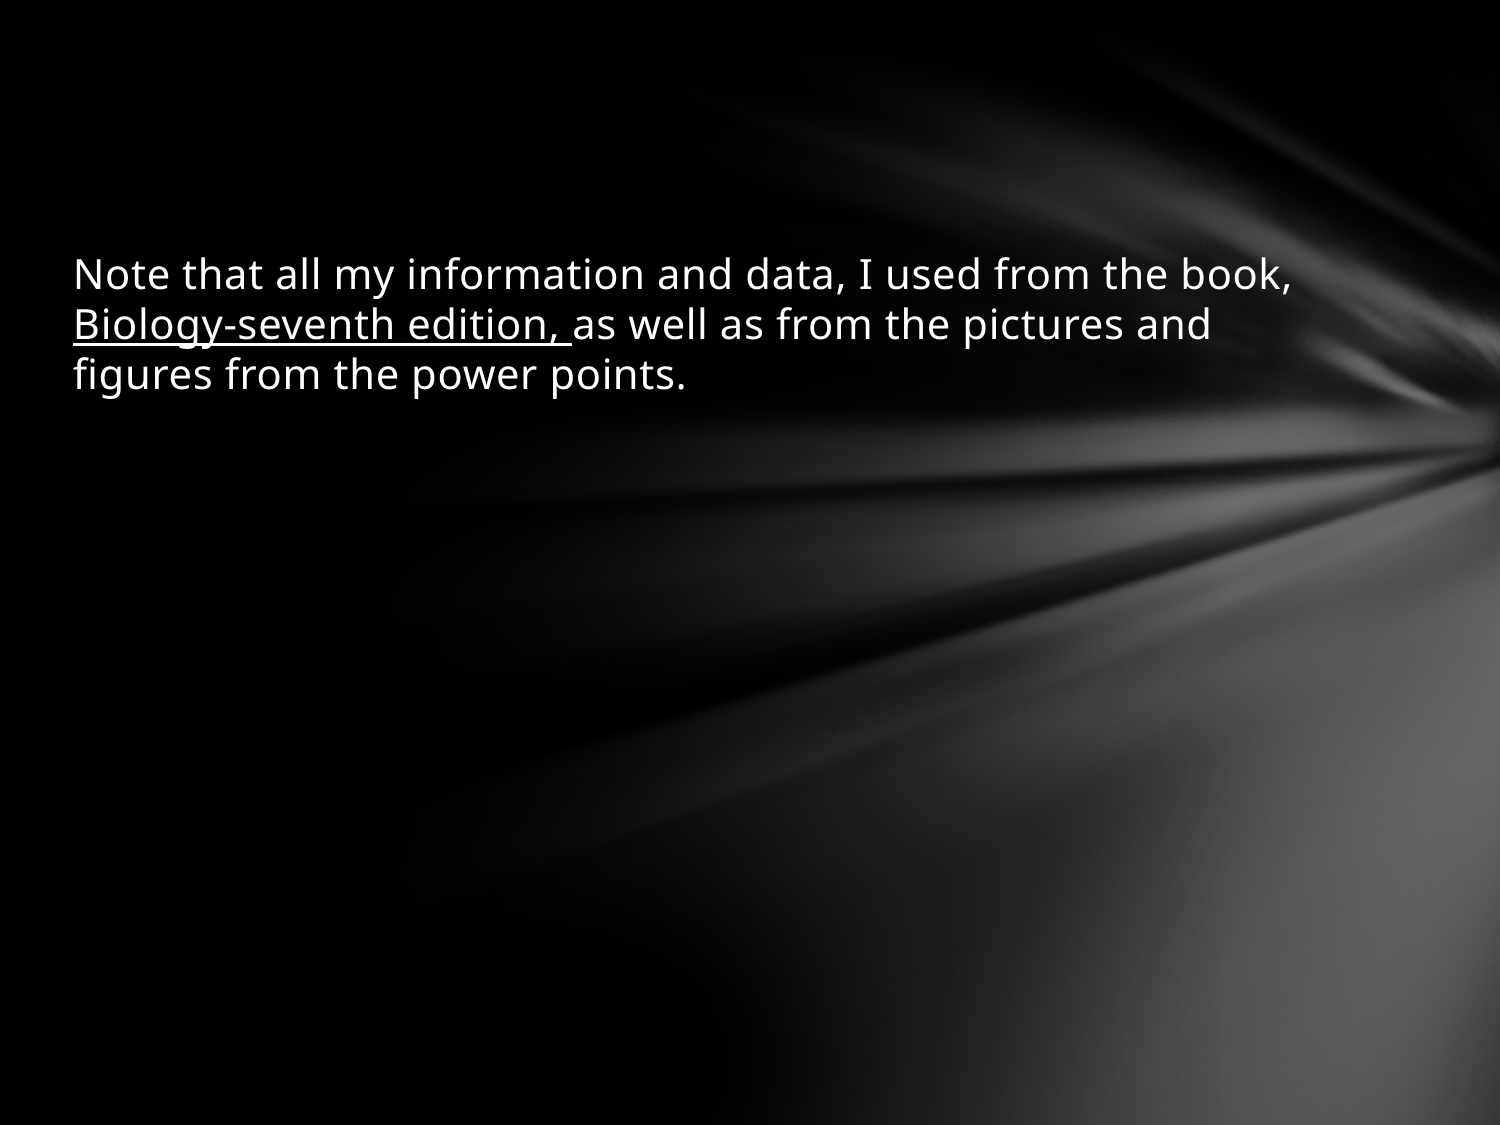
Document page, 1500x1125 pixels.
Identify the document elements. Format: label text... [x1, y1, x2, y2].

list Note that all my information and data, I used from the book, Biology-seventh edition, as well as from the pictures and figures from the power points. [57, 239, 1318, 1015]
